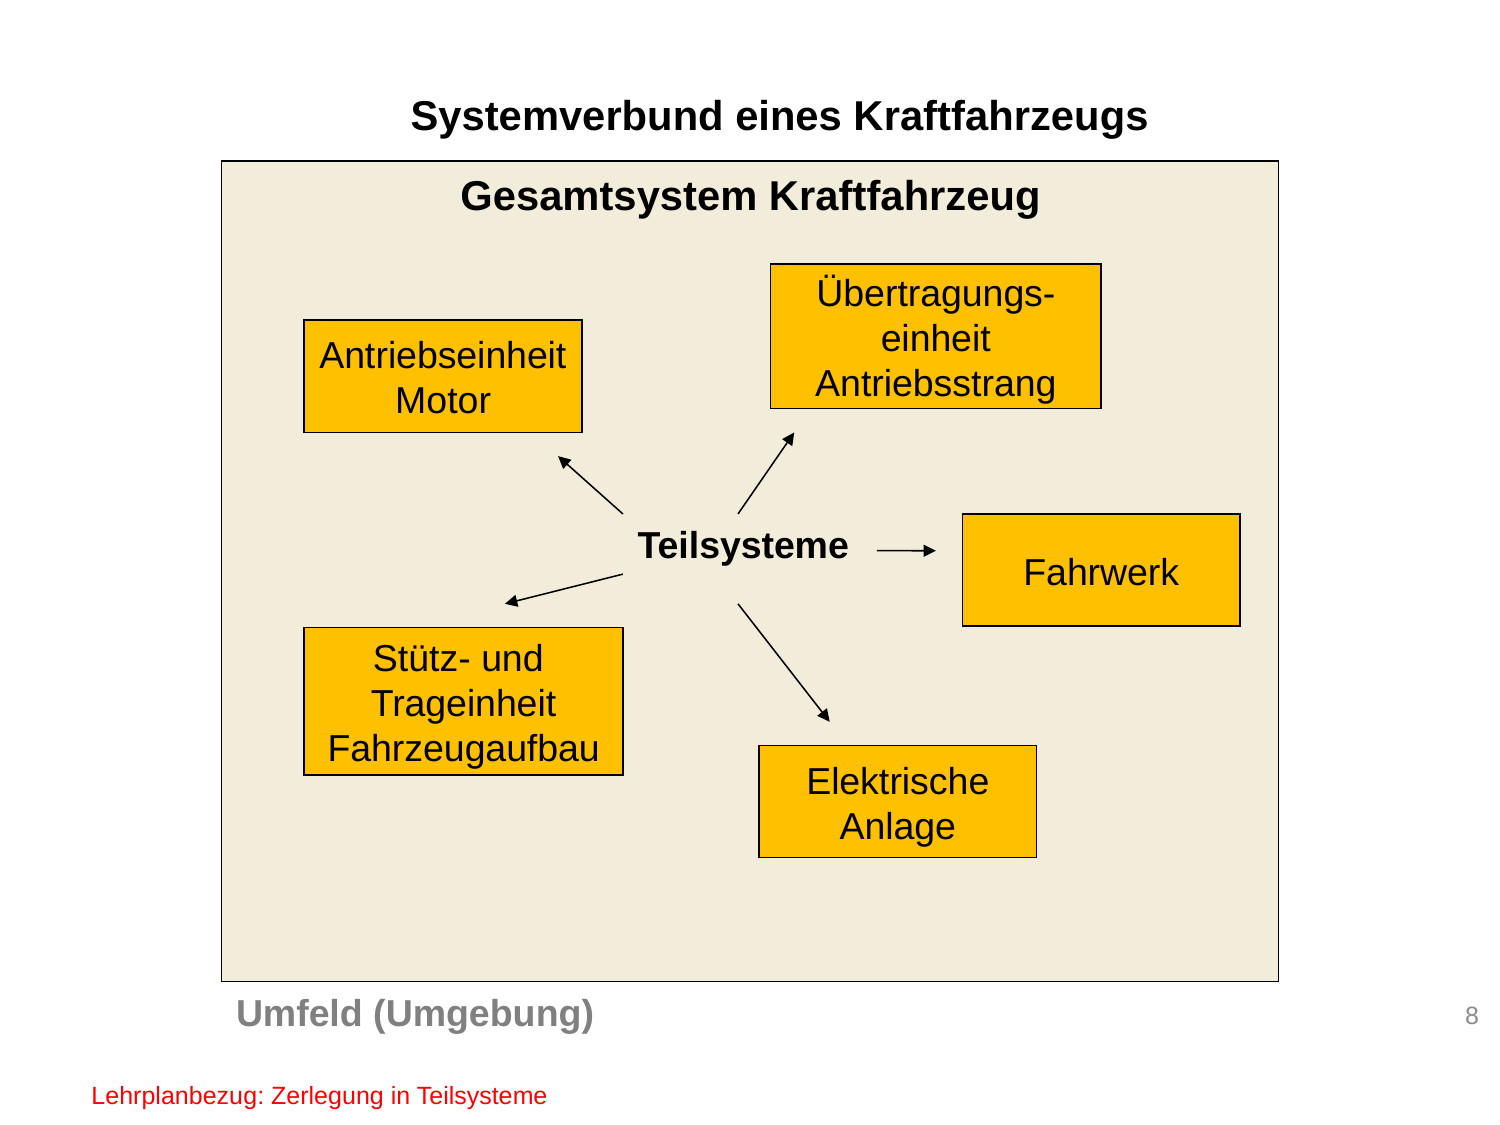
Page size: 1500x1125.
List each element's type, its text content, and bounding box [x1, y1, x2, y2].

slide_number 8 [1421, 975, 1495, 1054]
text_box Umfeld (Umgebung) [221, 990, 665, 1042]
title Systemverbund eines Kraftfahrzeugs [395, 48, 1223, 159]
text_box Lehrplanbezug: Zerlegung in Teilsysteme [76, 1072, 1329, 1117]
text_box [221, 160, 1279, 982]
